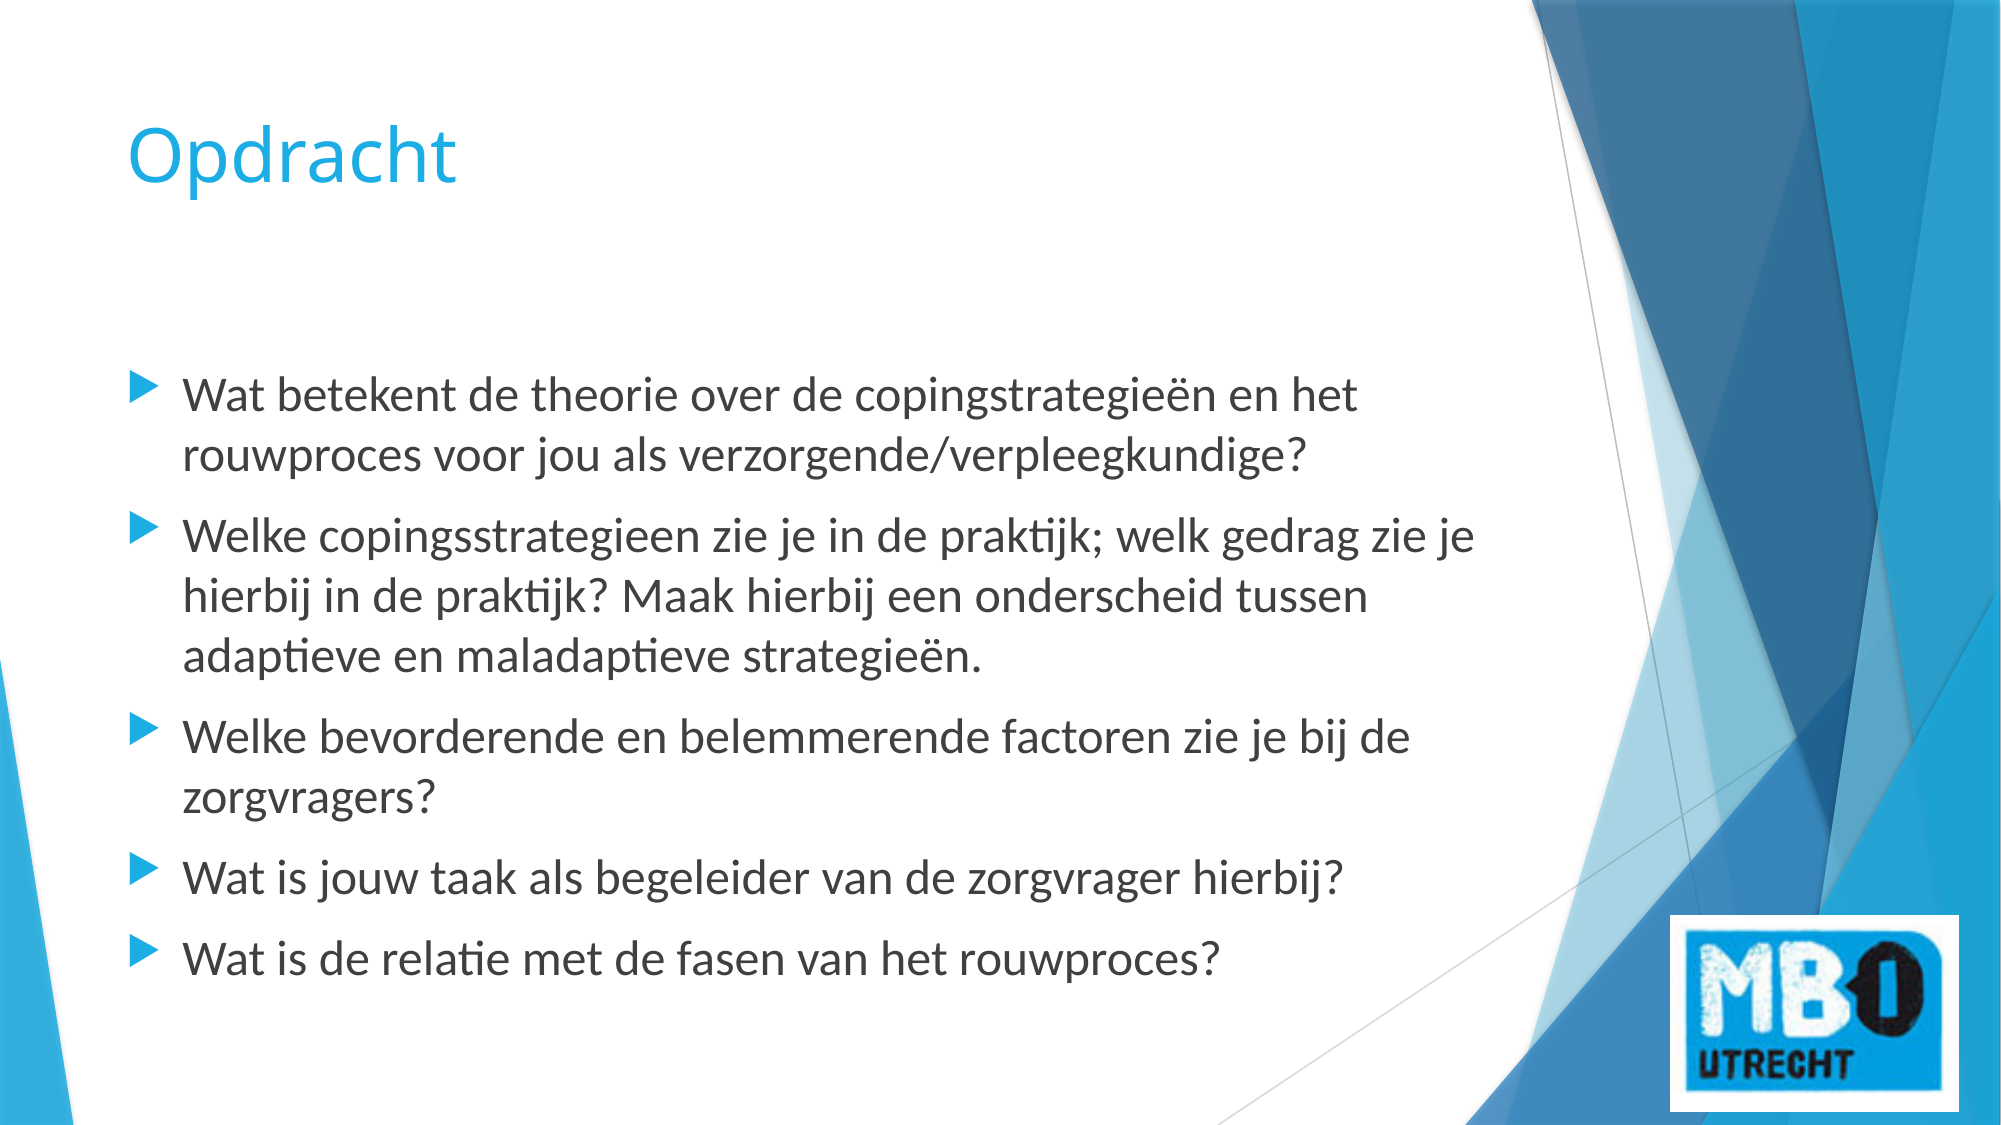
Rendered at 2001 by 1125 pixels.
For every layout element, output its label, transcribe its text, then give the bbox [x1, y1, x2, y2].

list Wat betekent de theorie over de copingstrategieën en het rouwproces voor jou als verzorgende/verpleegkundige? Welke copingsstrategieen zie je in de praktijk; welk gedrag zie je hierbij in de praktijk? Maak hierbij een onderscheid tussen adaptieve en maladaptieve strategieën. Welke bevorderende en belemmerende factoren zie je bij de zorgvragers? Wat is jouw taak als begeleider van de zorgvrager hierbij? Wat is de relatie met de fasen van het rouwproces? [111, 354, 1522, 1073]
title Opdracht [111, 99, 1522, 317]
picture [1670, 914, 1959, 1112]
